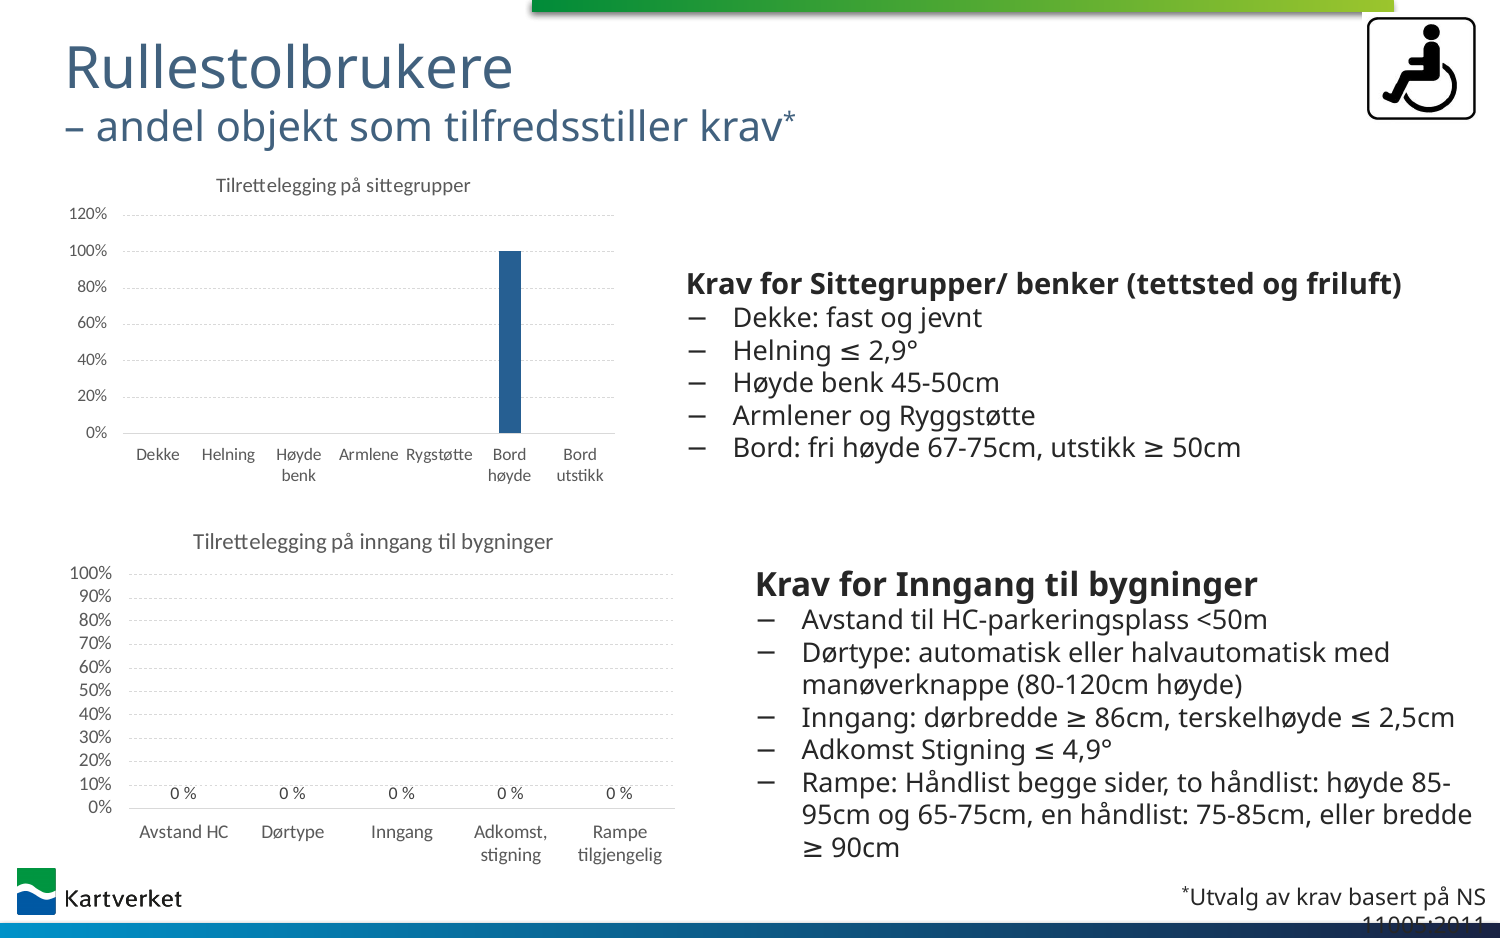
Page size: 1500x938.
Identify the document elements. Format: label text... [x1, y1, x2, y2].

text_box *Utvalg av krav basert på NS 11005:2011 [1068, 873, 1500, 938]
picture [1362, 12, 1481, 126]
text_box Krav for Inngang til bygninger Avstand til HC-parkeringsplass <50m Dørtype: automatisk eller halvautomatisk med manøverknappe (80-120cm høyde) Inngang: dørbredde ≥ 86cm, terskelhøyde ≤ 2,5cm Adkomst Stigning ≤ 4,9° Rampe: Håndlist begge sider, to håndlist: høyde 85-95cm og 65-75cm, en håndlist: 75-85cm, eller bredde ≥ 90cm [740, 555, 1491, 870]
picture [62, 520, 685, 874]
text_box Krav for Sittegrupper/ benker (tettsted og friluft) Dekke: fast og jevnt Helning ≤ 2,9° Høyde benk 45-50cm Armlener og Ryggstøtte Bord: fri høyde 67-75cm, utstikk ≥ 50cm [670, 258, 1418, 471]
picture [62, 166, 625, 492]
text_box Rullestolbrukere – andel objekt som tilfredsstiller krav* [49, 25, 1431, 158]
